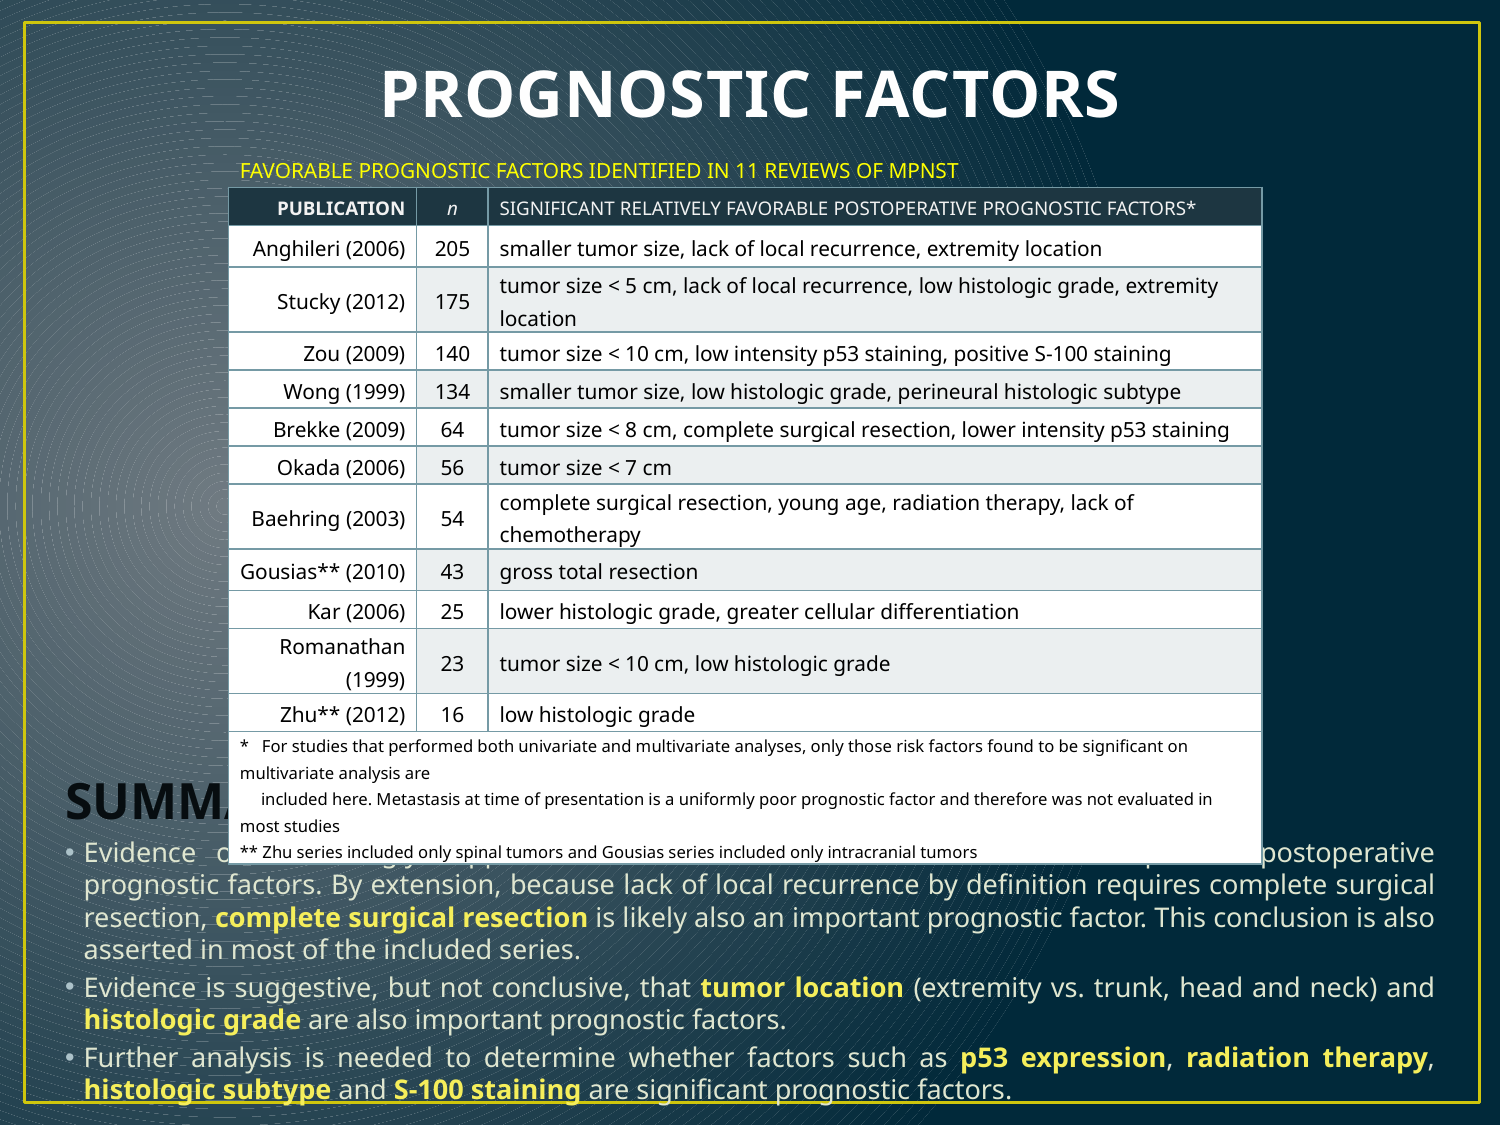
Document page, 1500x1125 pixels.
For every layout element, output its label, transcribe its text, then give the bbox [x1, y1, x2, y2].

table_cell 23 [417, 629, 487, 693]
table_cell smaller tumor size, low histologic grade, perineural histologic subtype [489, 371, 1261, 407]
table_cell low histologic grade [489, 694, 1261, 731]
table_cell 43 [417, 550, 487, 590]
table_cell 56 [417, 447, 487, 483]
table_cell 140 [417, 333, 487, 369]
table_cell tumor size < 7 cm [489, 447, 1261, 483]
table_cell gross total resection [489, 550, 1261, 590]
table_cell 205 [417, 226, 487, 266]
table_cell SIGNIFICANT RELATIVELY FAVORABLE POSTOPERATIVE PROGNOSTIC FACTORS* [489, 188, 1261, 225]
list SUMMARY Evidence overwhelmingly supports tumor size and local recurrence as important postoperative prognostic factors. By extension, because lack of local recurrence by definition requires complete surgical resection, complete surgical resection is likely also an important prognostic factor. This conclusion is also asserted in most of the included series. Evidence is suggestive, but not conclusive, that tumor location (extremity vs. trunk, head and neck) and histologic grade are also important prognostic factors. Further analysis is needed to determine whether factors such as p53 expression, radiation therapy, histologic subtype and S-100 staining are significant prognostic factors. [50, 762, 1450, 1125]
title PROGNOSTIC FACTORS [0, 45, 1500, 138]
table_cell * For studies that performed both univariate and multivariate analyses, only those risk factors found to be significant on multivariate analysis are included here. Metastasis at time of presentation is a uniformly poor prognostic factor and therefore was not evaluated in most studies ** Zhu series included only spinal tumors and Gousias series included only intracranial tumors [229, 732, 1261, 863]
table_cell 54 [417, 485, 487, 548]
table_cell Wong (1999) [229, 371, 416, 407]
table_cell smaller tumor size, lack of local recurrence, extremity location [489, 226, 1261, 266]
table_cell Okada (2006) [229, 447, 416, 483]
table_cell tumor size < 5 cm, lack of local recurrence, low histologic grade, extremity location [489, 268, 1261, 331]
table_cell Zou (2009) [229, 333, 416, 369]
table_cell Anghileri (2006) [229, 226, 416, 266]
table_cell 134 [417, 371, 487, 407]
table_cell Stucky (2012) [229, 268, 416, 331]
table_cell complete surgical resection, young age, radiation therapy, lack of chemotherapy [489, 485, 1261, 548]
table_cell 175 [417, 268, 487, 331]
table_cell Romanathan (1999) [229, 629, 416, 693]
table_cell 25 [417, 591, 487, 628]
table_cell Kar (2006) [229, 591, 416, 628]
table_header FAVORABLE PROGNOSTIC FACTORS IDENTIFIED IN 11 REVIEWS OF MPNST [228, 150, 1262, 187]
table_cell Baehring (2003) [229, 485, 416, 548]
table_cell PUBLICATION [229, 188, 416, 225]
table_cell tumor size < 8 cm, complete surgical resection, lower intensity p53 staining [489, 409, 1261, 445]
table_cell Zhu** (2012) [229, 694, 416, 731]
table_cell Brekke (2009) [229, 409, 416, 445]
table_cell 64 [417, 409, 487, 445]
table_cell tumor size < 10 cm, low intensity p53 staining, positive S-100 staining [489, 333, 1261, 369]
table_cell 16 [417, 694, 487, 731]
table_cell n [417, 188, 487, 225]
table_cell lower histologic grade, greater cellular differentiation [489, 591, 1261, 628]
table_cell tumor size < 10 cm, low histologic grade [489, 629, 1261, 693]
table_cell Gousias** (2010) [229, 550, 416, 590]
